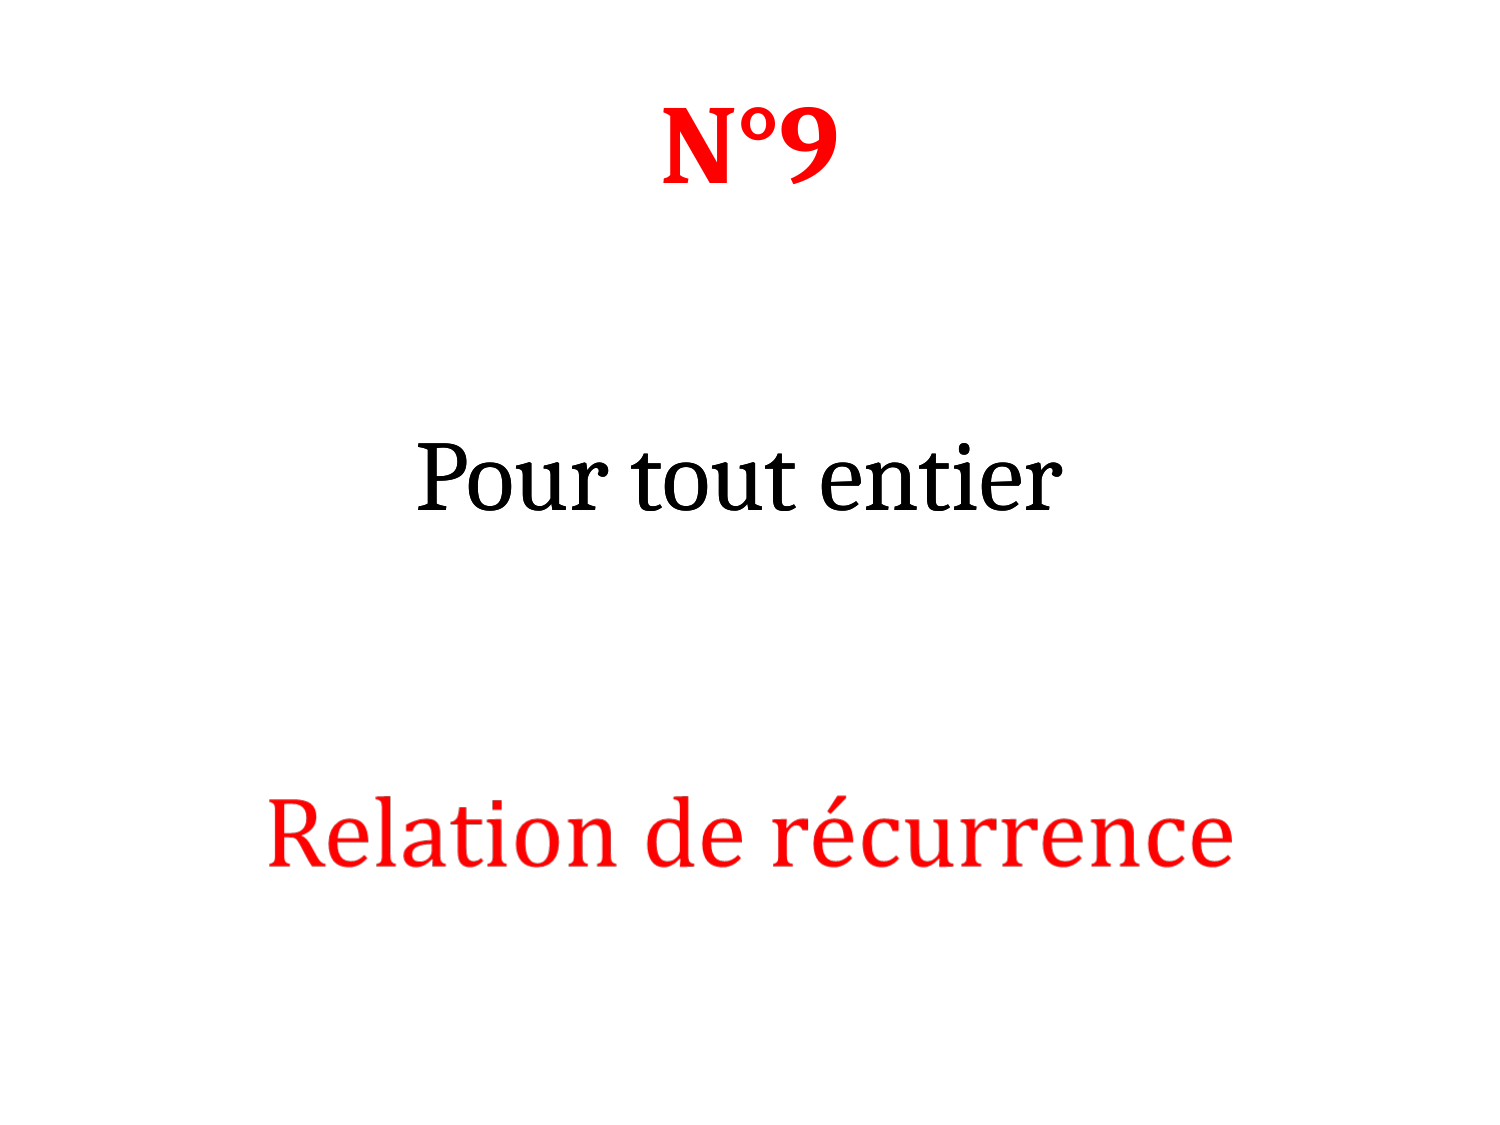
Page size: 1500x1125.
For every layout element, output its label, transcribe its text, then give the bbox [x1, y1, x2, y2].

text_box N°9 [0, 63, 1500, 214]
picture [203, 737, 1297, 950]
